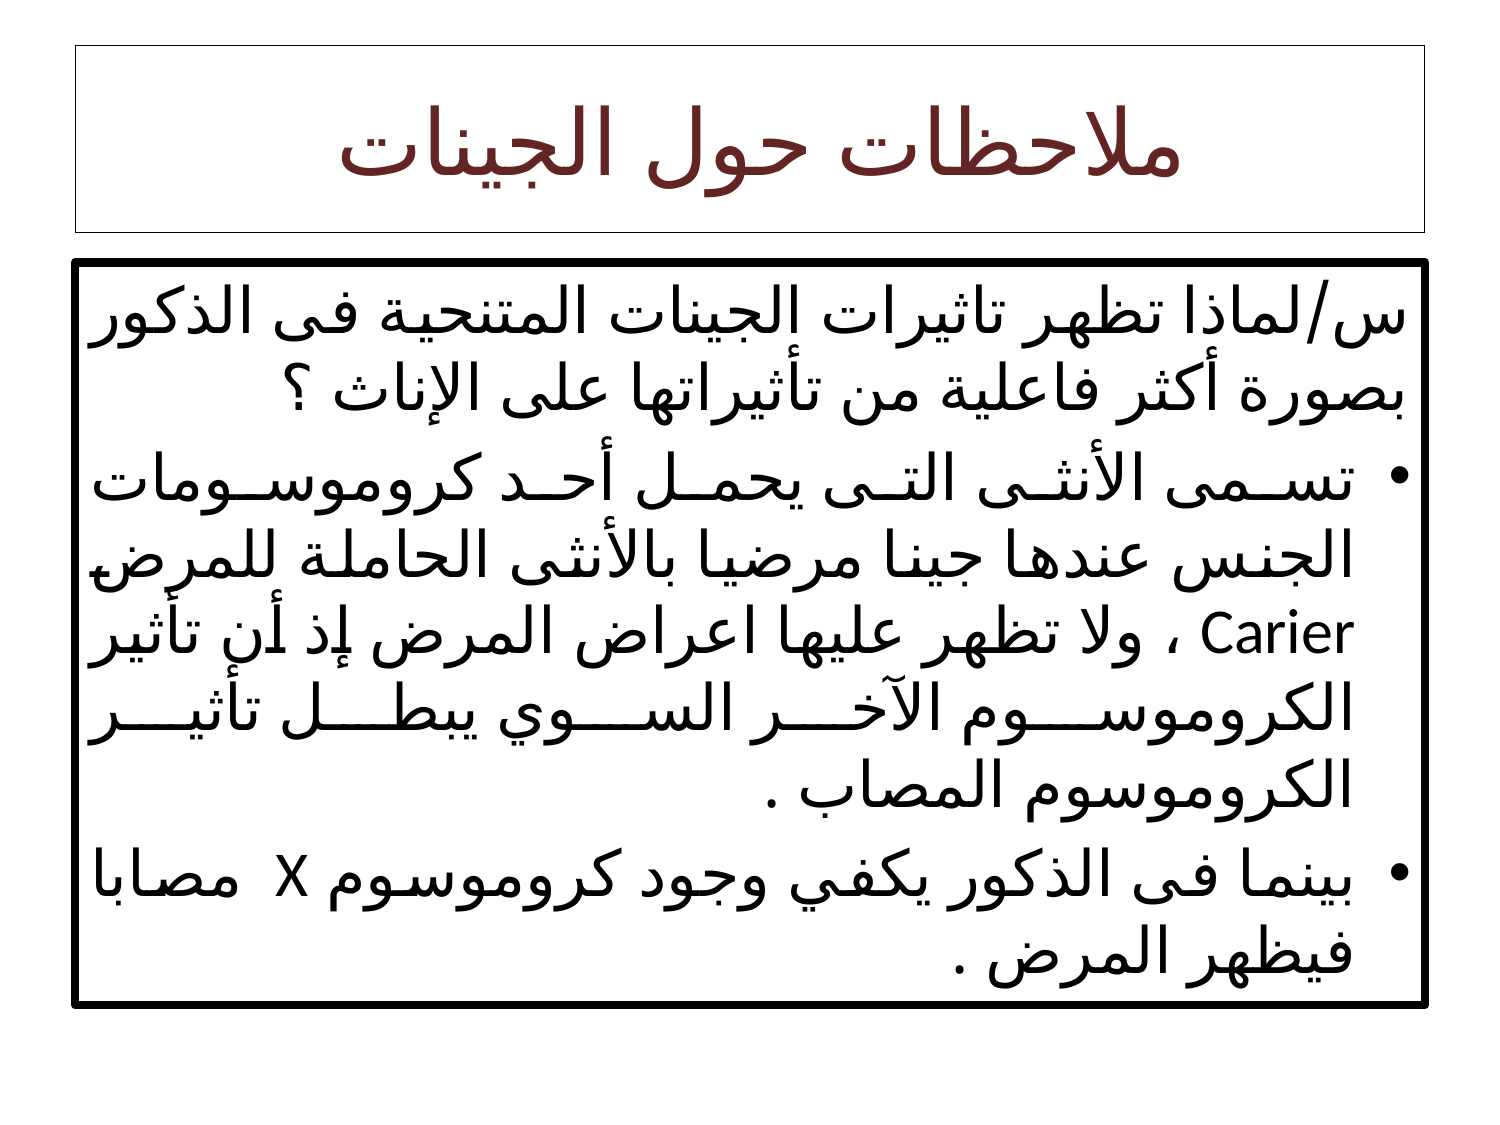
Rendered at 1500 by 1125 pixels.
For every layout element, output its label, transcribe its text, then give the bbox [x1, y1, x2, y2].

title ملاحظات حول الجينات [75, 45, 1425, 233]
list س/لماذا تظهر تاثيرات الجينات المتنحية فى الذكور بصورة أكثر فاعلية من تأثيراتها على الإناث ؟ تسمى الأنثى التى يحمل أحد كروموسومات الجنس عندها جينا مرضيا بالأنثى الحاملة للمرض Carier ، ولا تظهر عليها اعراض المرض إذ أن تأثير الكروموسوم الآخر السوي يبطل تأثير الكروموسوم المصاب . بينما فى الذكور يكفي وجود كروموسوم X مصابا فيظهر المرض . [75, 262, 1425, 1005]
